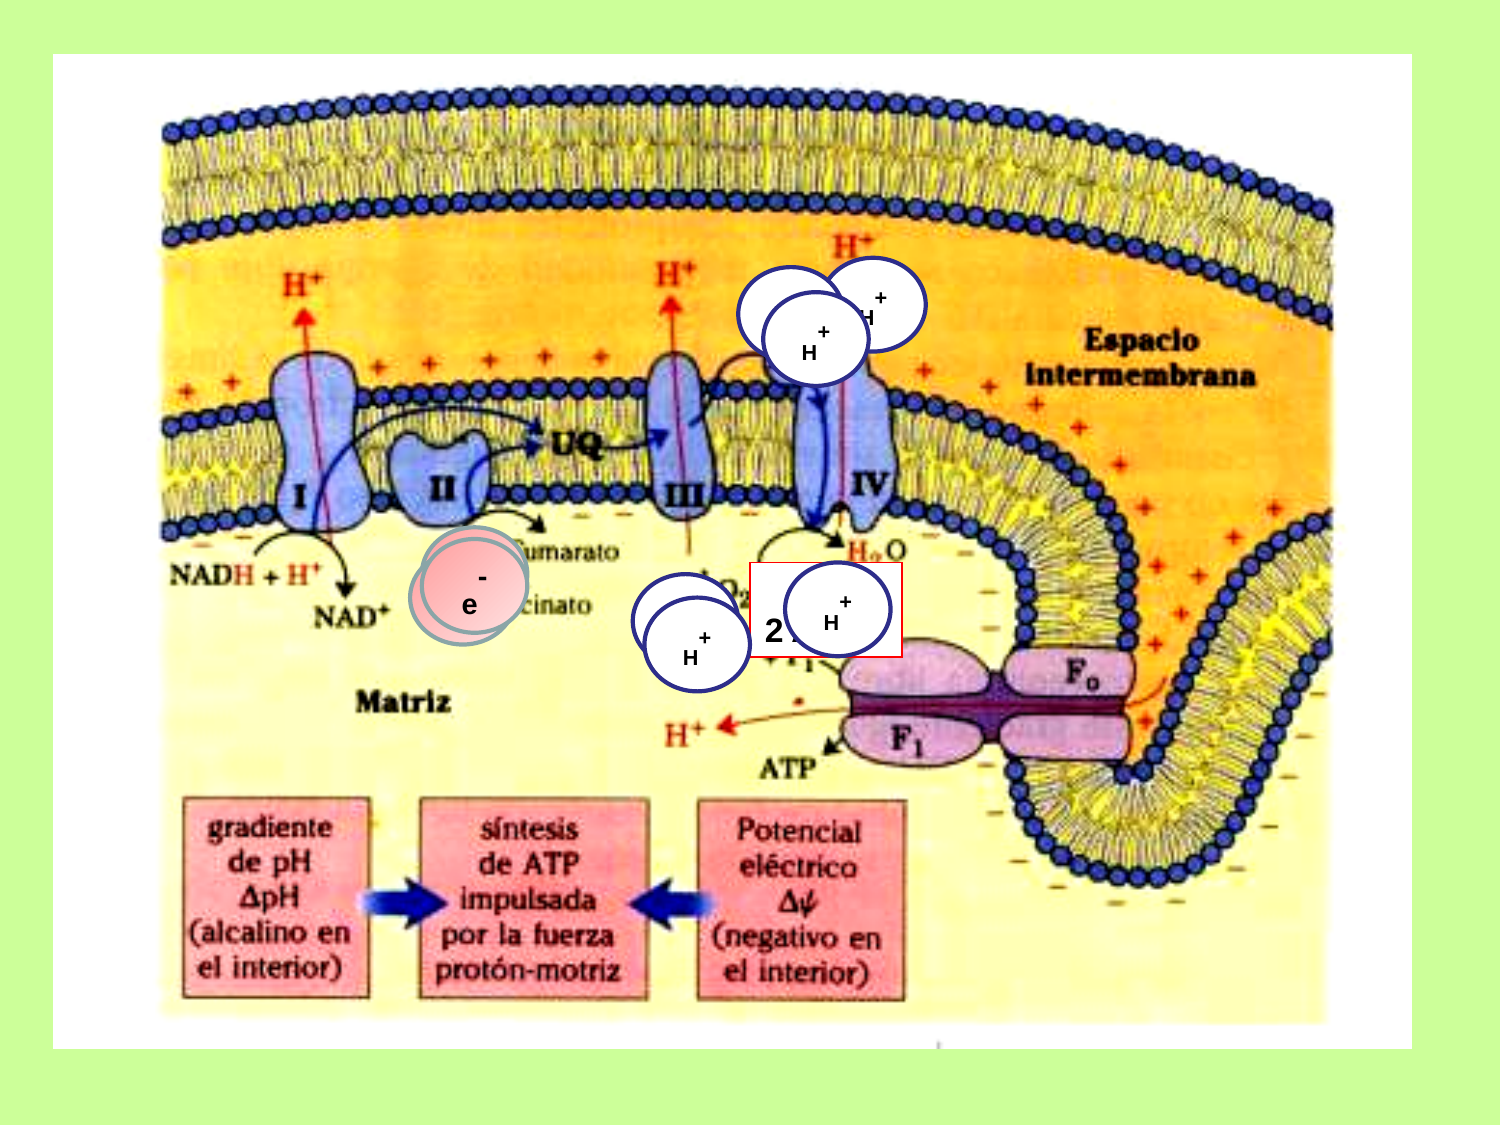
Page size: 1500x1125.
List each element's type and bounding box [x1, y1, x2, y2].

picture [52, 54, 1412, 1049]
